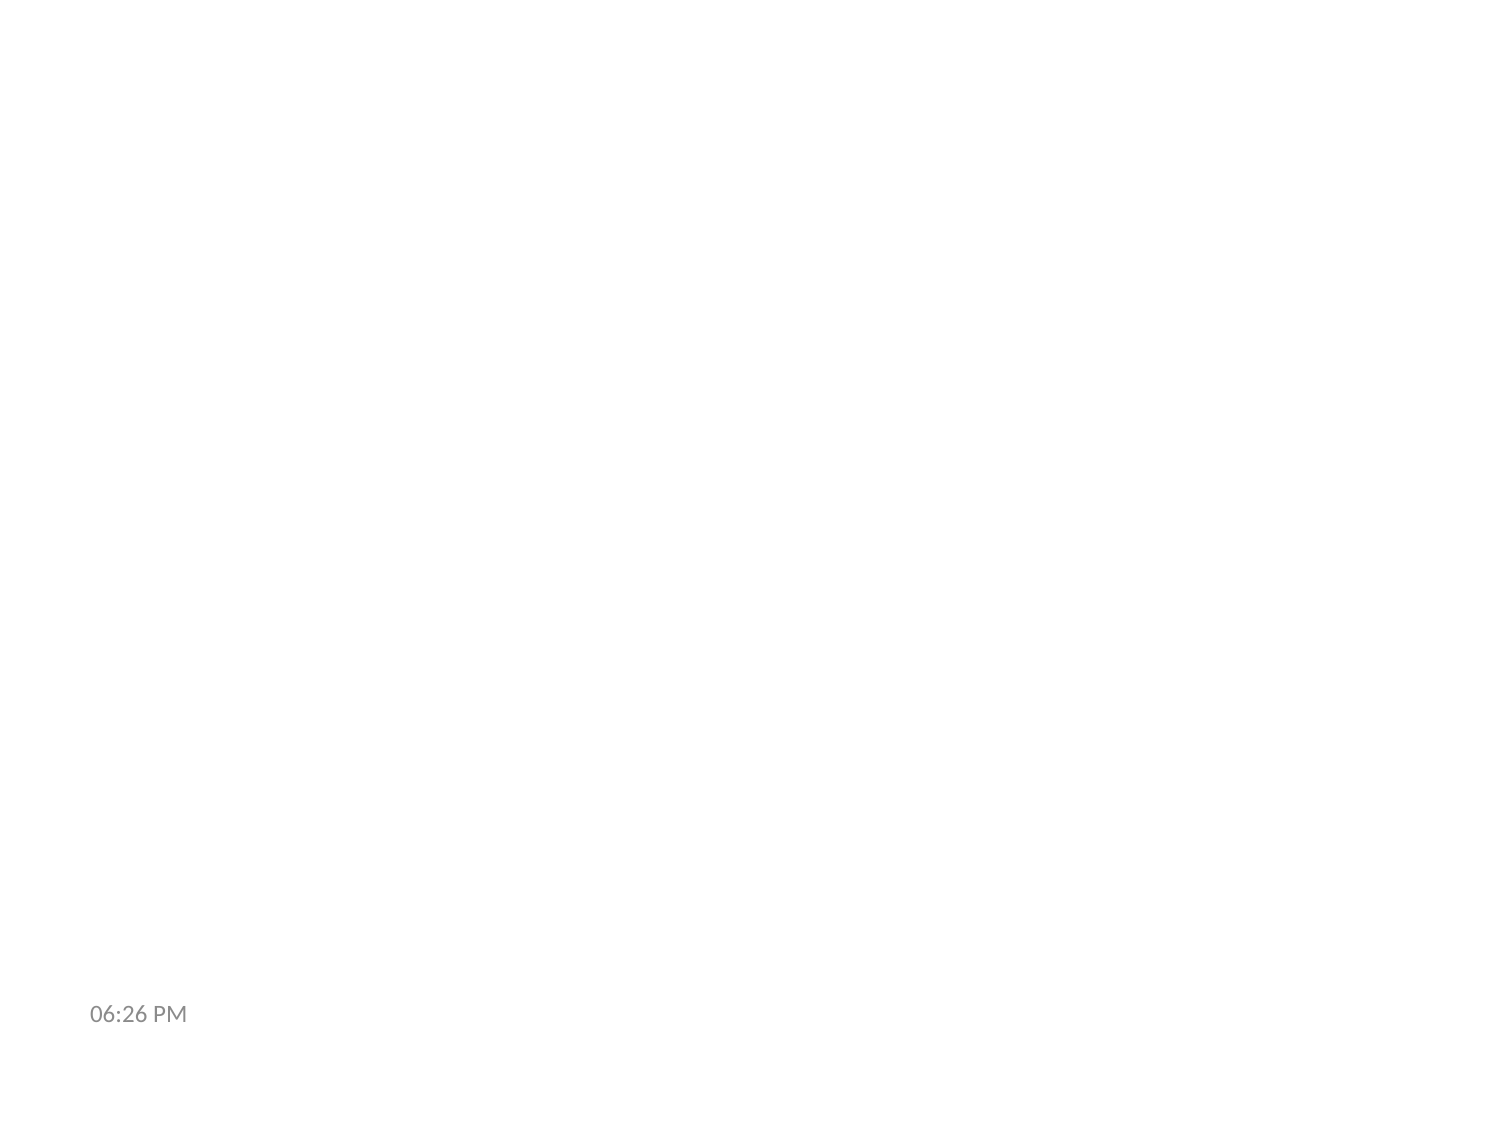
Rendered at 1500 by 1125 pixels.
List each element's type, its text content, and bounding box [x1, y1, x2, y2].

text_box 3:35 PM [75, 982, 425, 1043]
